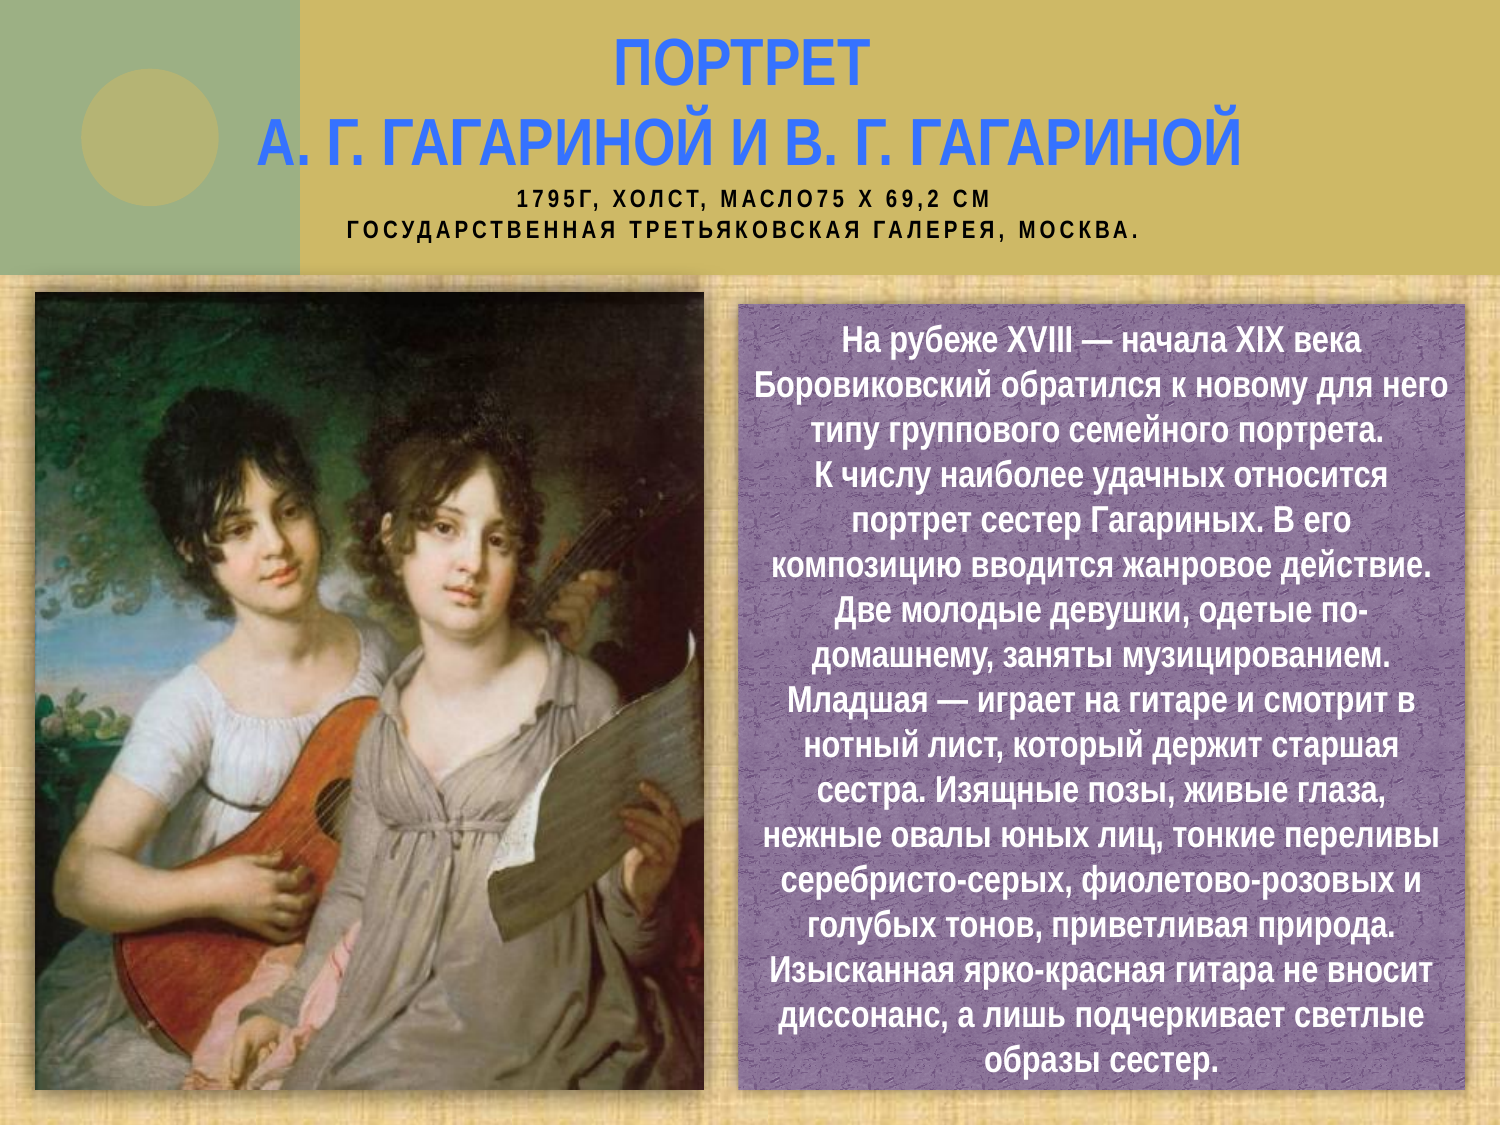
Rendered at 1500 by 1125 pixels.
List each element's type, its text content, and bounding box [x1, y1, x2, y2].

title Портрет А. Г. Гагариной и В. Г. Гагариной 1795г, холст, масло75 Х 69,2 cм Государственная Третьяковская галерея, Москва. [35, 11, 1465, 282]
picture [0, 275, 1500, 1125]
text_box На рубеже XVIII — начала ХIХ века Боровиковский обратился к новому для него типу группового семейного портрета. К числу наиболее удачных относится портрет сестер Гагариных. В его композицию вводится жанровое действие. Две молодые девушки, одетые по-домашнему, заняты музицированием. Младшая — играет на гитаре и смотрит в нотный лист, который держит старшая сестра. Изящные позы, живые глаза, нежные овалы юных лиц, тонкие переливы серебристо-серых, фиолетово-розовых и голубых тонов, приветливая природа. Изысканная ярко-красная гитара не вносит диссонанс, а лишь подчеркивает светлые образы сестер. [738, 304, 1465, 1090]
